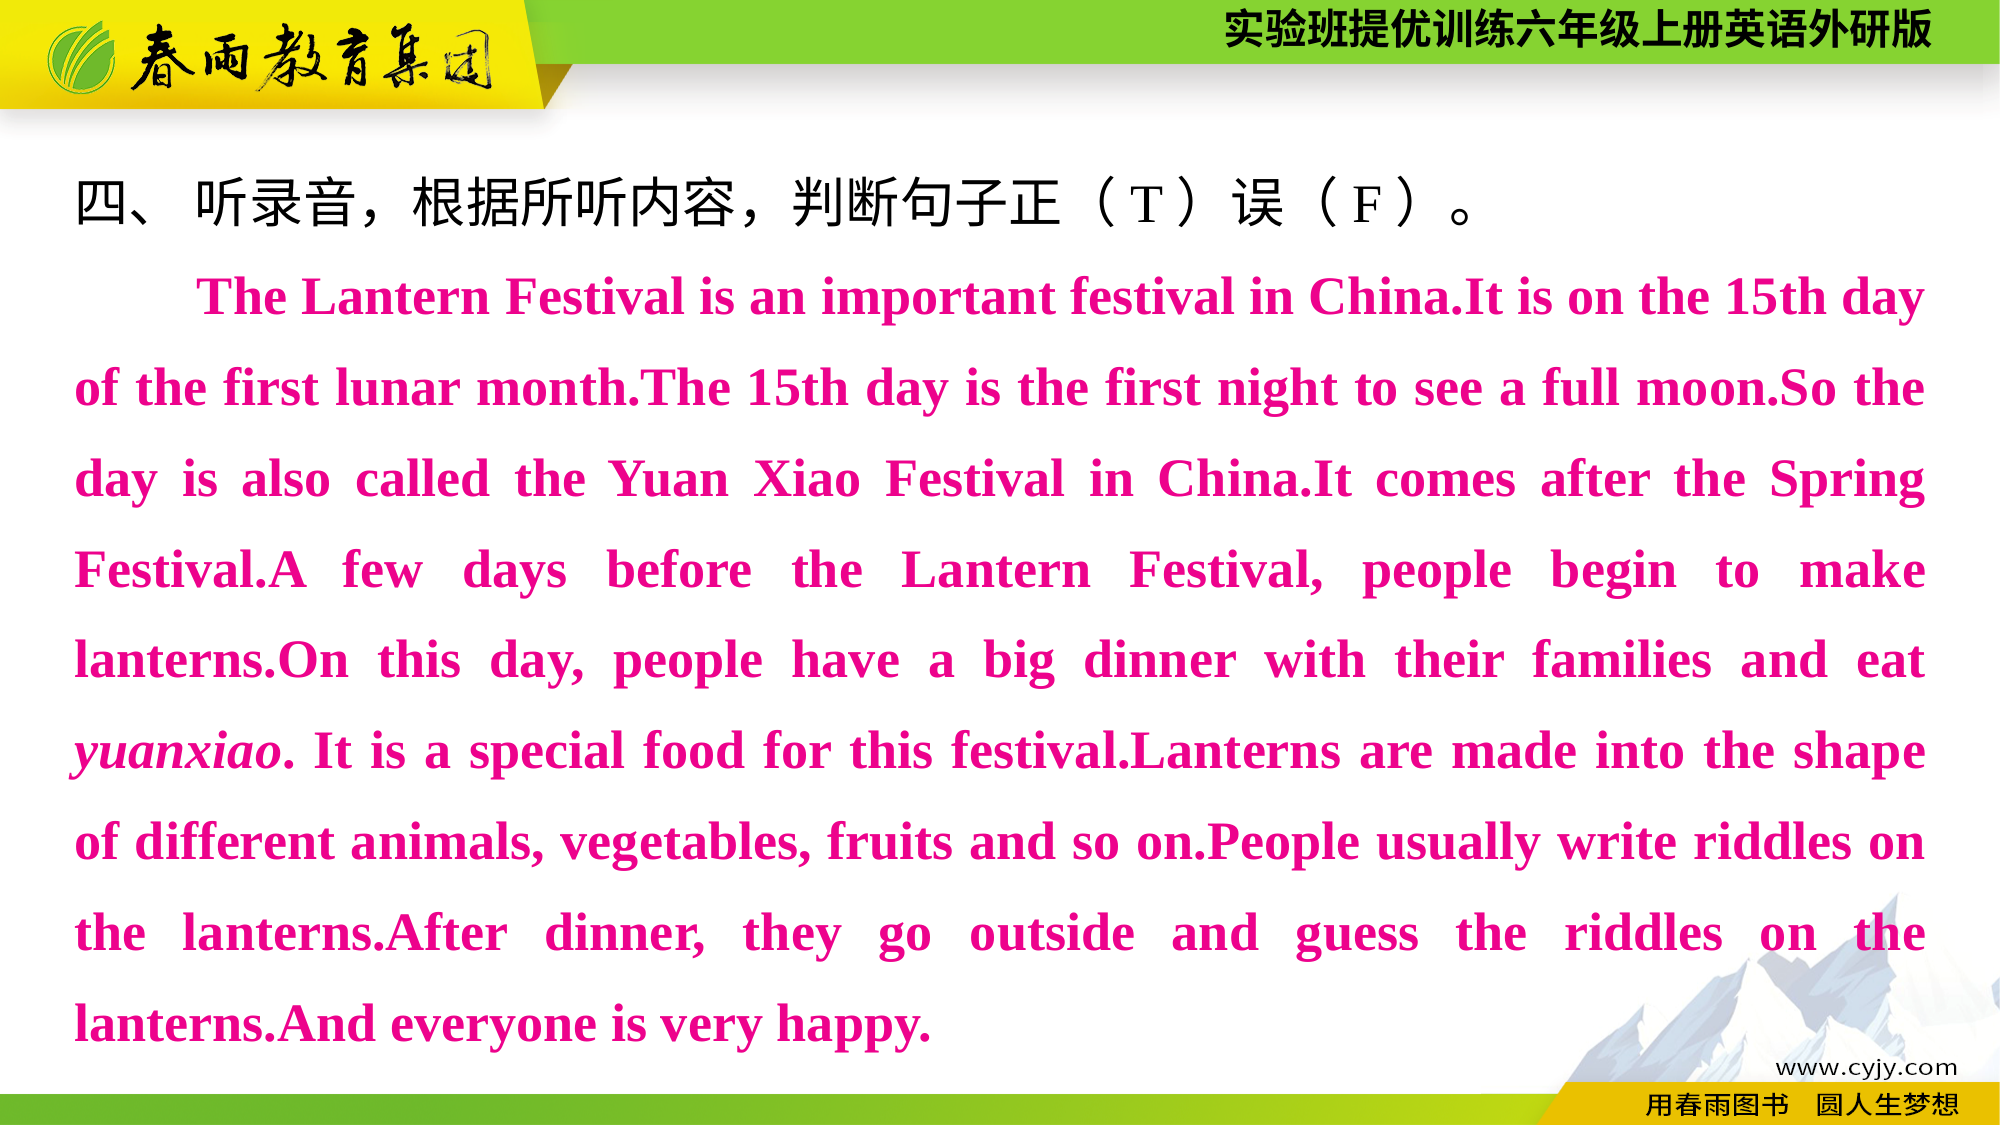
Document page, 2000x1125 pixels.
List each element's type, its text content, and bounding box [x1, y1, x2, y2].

list 四、 听录音，根据所听内容，判断句子正（T）误（F）。 [59, 135, 1944, 226]
picture [0, 0, 2000, 1125]
text_box The Lantern Festival is an important festival in China.It is on the 15th day of the first lunar month.The 15th day is the first night to see a full moon.So the day is also called the Yuan Xiao Festival in China.It comes after the Spring Festival.A few days before the Lantern Festival, people begin to make lanterns.On this day, people have a big dinner with their families and eat yuanxiao. It is a special food for this festival.Lanterns are made into the shape of different animals, vegetables, fruits and so on.People usually write riddles on the lanterns.After dinner, they go outside and guess the riddles on the lanterns.And everyone is very happy. [59, 226, 1944, 1060]
